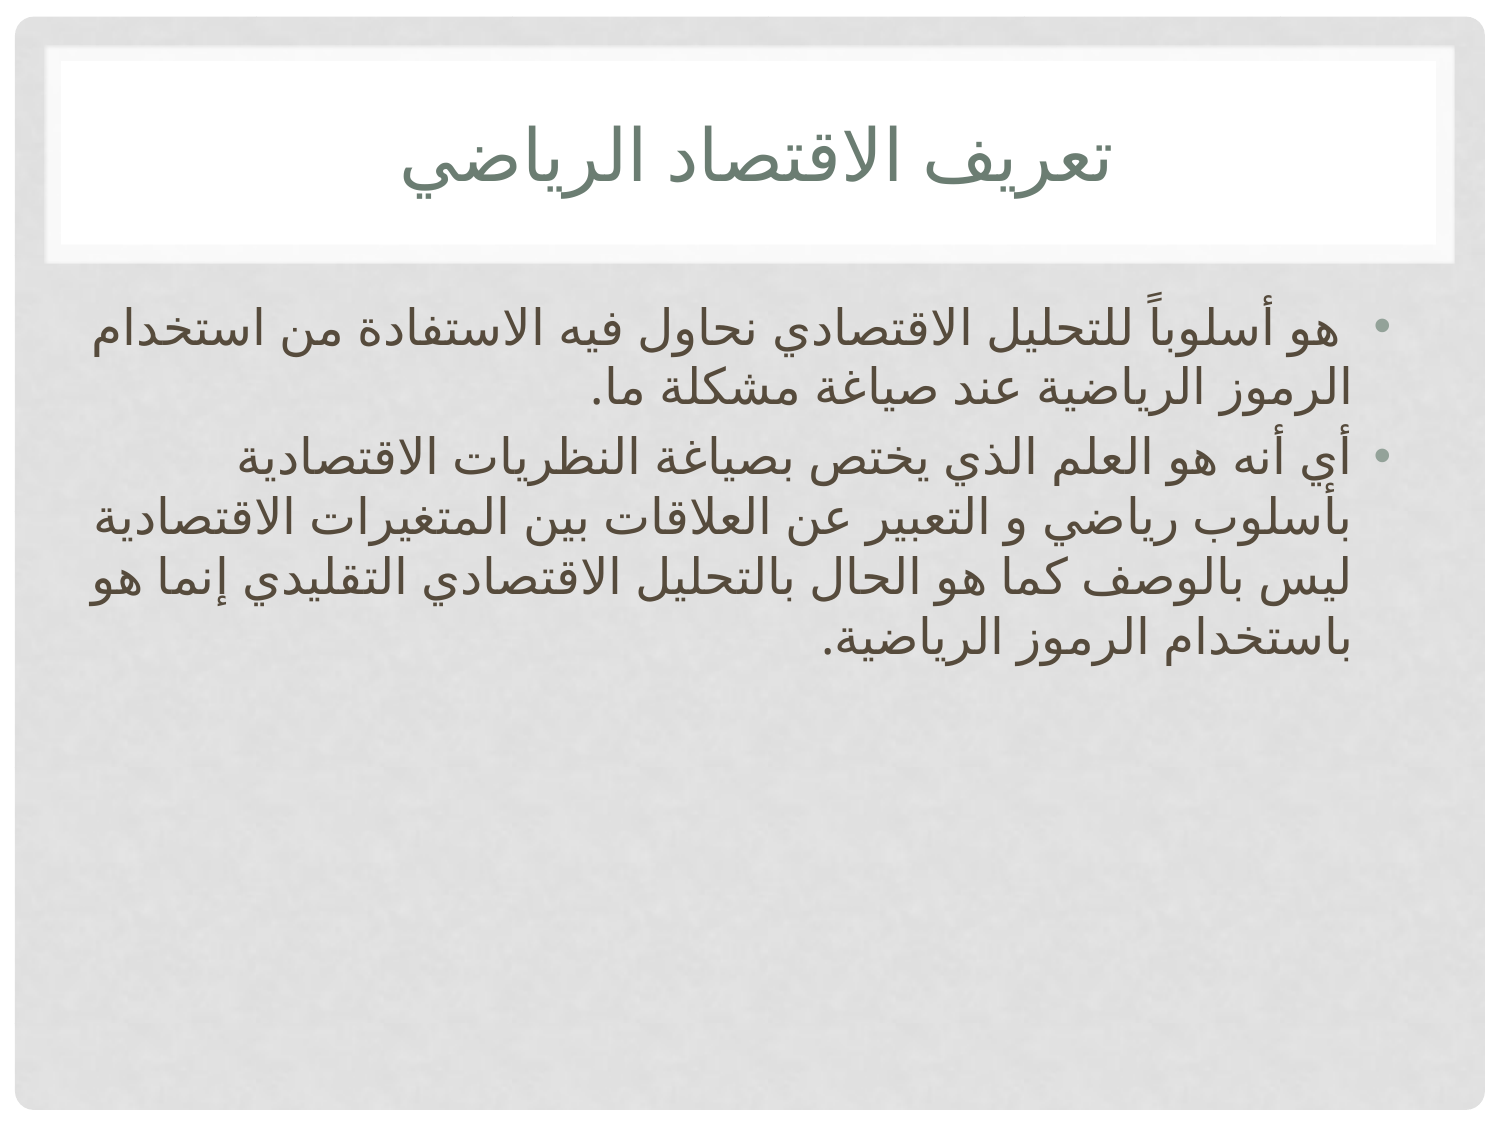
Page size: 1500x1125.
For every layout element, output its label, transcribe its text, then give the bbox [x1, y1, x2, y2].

title تعريف الاقتصاد الرياضي [69, 66, 1425, 238]
list هو أسلوباً للتحليل الاقتصادي نحاول فيه الاستفادة من استخدام الرموز الرياضية عند صياغة مشكلة ما. أي أنه هو العلم الذي يختص بصياغة النظريات الاقتصادية بأسلوب رياضي و التعبير عن العلاقات بين المتغيرات الاقتصادية ليس بالوصف كما هو الحال بالتحليل الاقتصادي التقليدي إنما هو باستخدام الرموز الرياضية. [75, 287, 1425, 1005]
